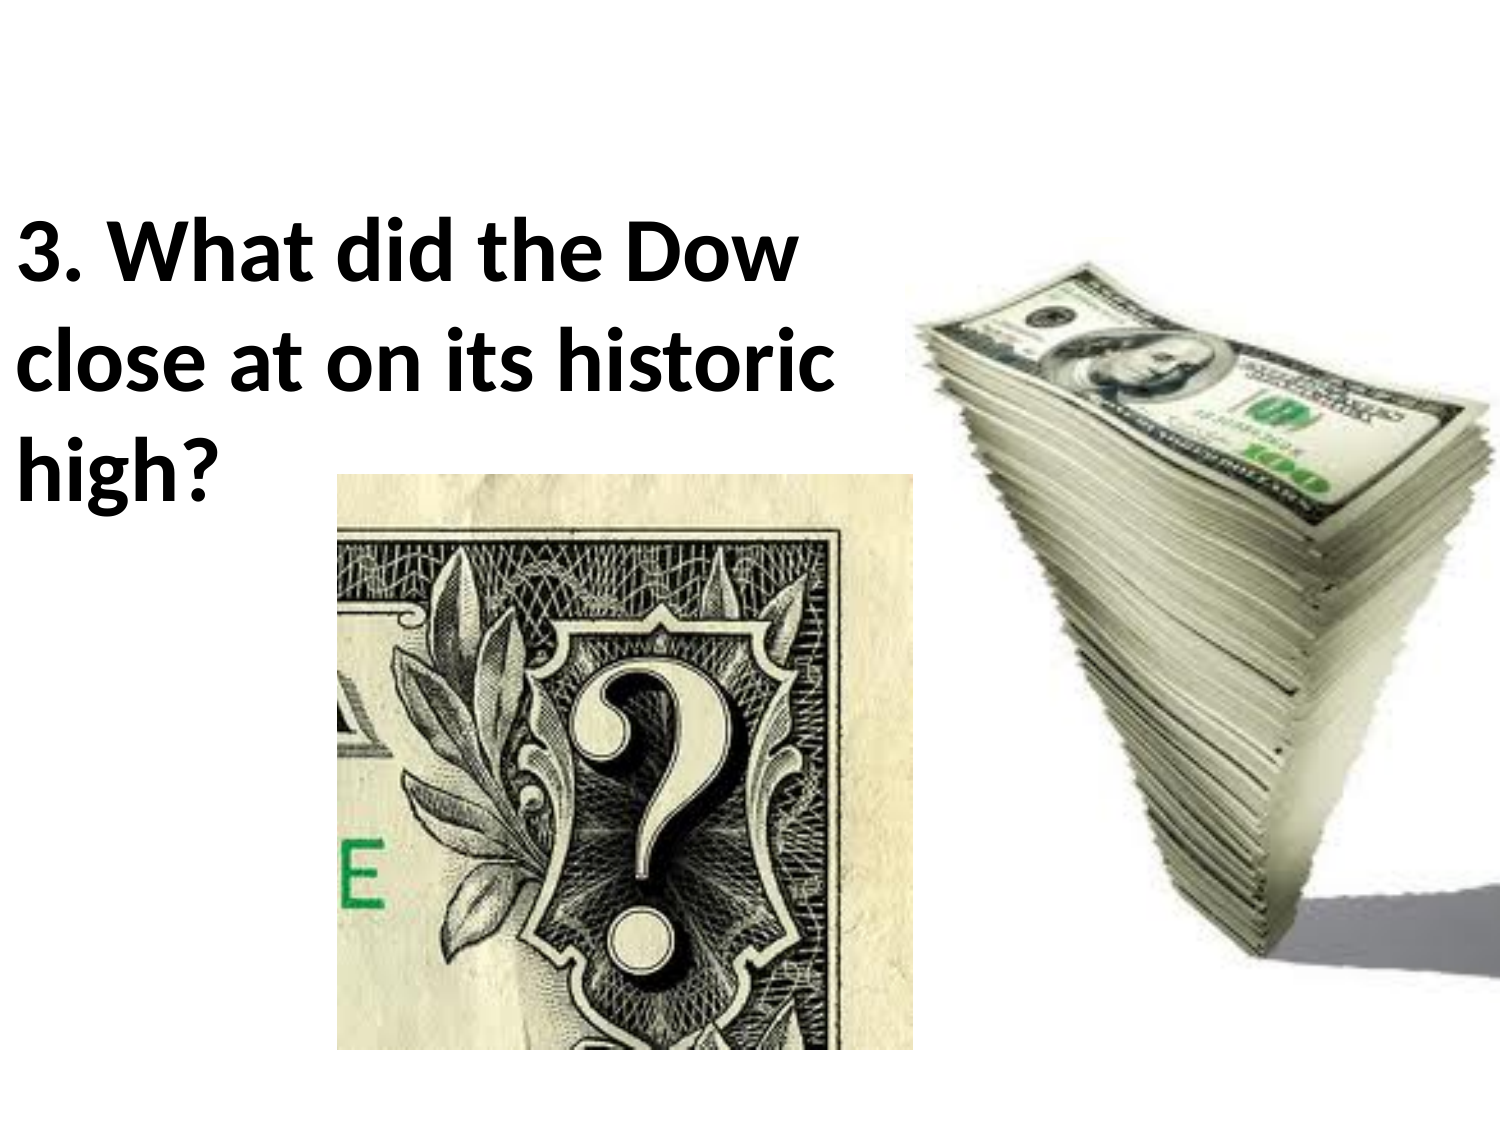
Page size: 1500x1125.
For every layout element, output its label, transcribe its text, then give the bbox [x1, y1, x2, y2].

picture [337, 237, 1500, 1051]
title 3. What did the Dow close at on its historic high? [0, 24, 925, 1125]
